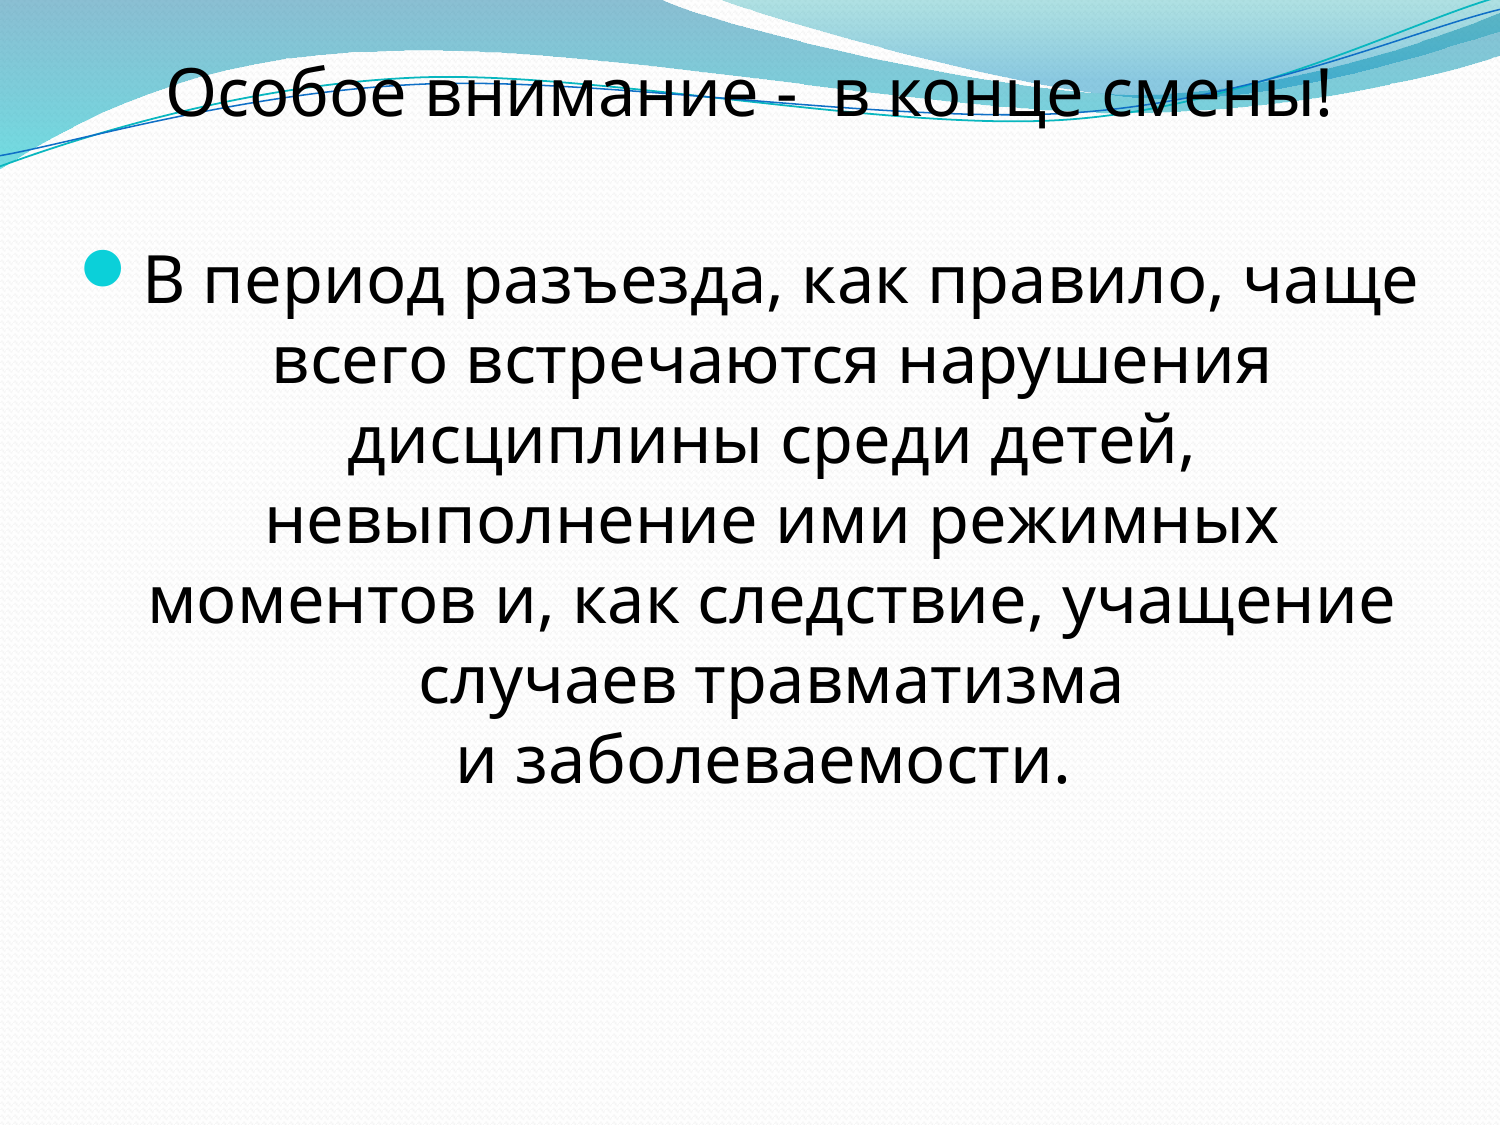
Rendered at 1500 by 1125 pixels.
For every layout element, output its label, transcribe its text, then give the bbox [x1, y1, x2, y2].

list Особое внимание - в конце смены! В период разъезда, как правило, чаще всего встречаются нарушения дисциплины среди детей, невыполнение ими режимных моментов и, как следствие, учащение случаев травматизма и заболеваемости. [52, 42, 1448, 1071]
